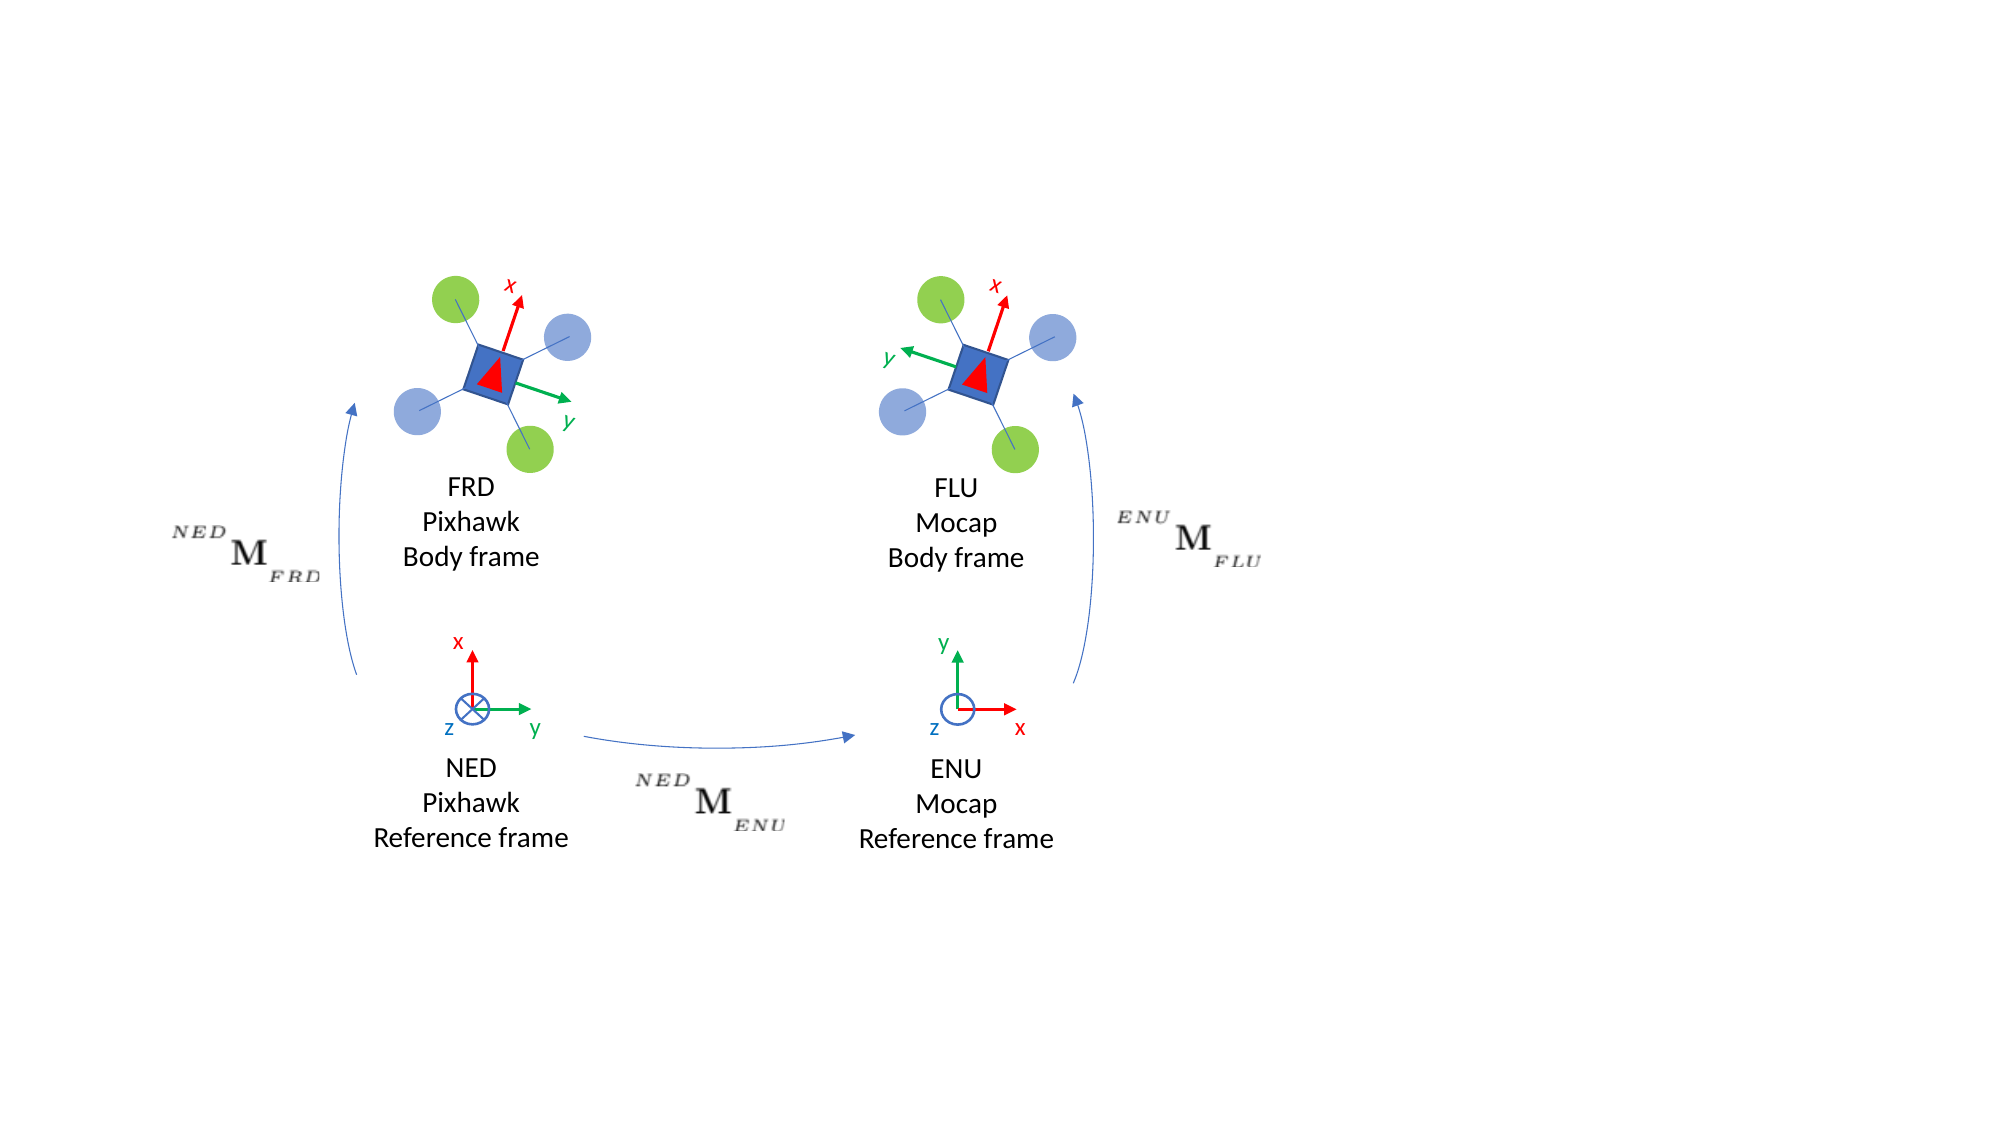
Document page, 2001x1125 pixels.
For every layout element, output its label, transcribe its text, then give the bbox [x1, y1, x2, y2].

text_box z [914, 702, 948, 748]
text_box [473, 692, 490, 708]
picture [1117, 510, 1261, 567]
text_box [338, 402, 377, 675]
text_box x [438, 617, 472, 663]
text_box NED Pixhawk Reference frame [353, 741, 589, 861]
text_box y [514, 702, 548, 748]
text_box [874, 255, 1067, 455]
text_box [460, 698, 485, 720]
text_box x [999, 703, 1034, 748]
text_box [583, 649, 856, 749]
text_box [456, 692, 472, 702]
picture [171, 525, 320, 582]
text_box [414, 262, 598, 461]
text_box z [429, 702, 463, 748]
text_box [942, 693, 976, 726]
text_box ENU Mocap Reference frame [838, 741, 1074, 862]
text_box FLU Mocap Body frame [838, 460, 1065, 581]
text_box [463, 710, 491, 726]
text_box FRD Pixhawk Body frame [365, 460, 589, 580]
text_box y [923, 617, 957, 663]
text_box [1056, 393, 1094, 684]
picture [634, 773, 785, 831]
